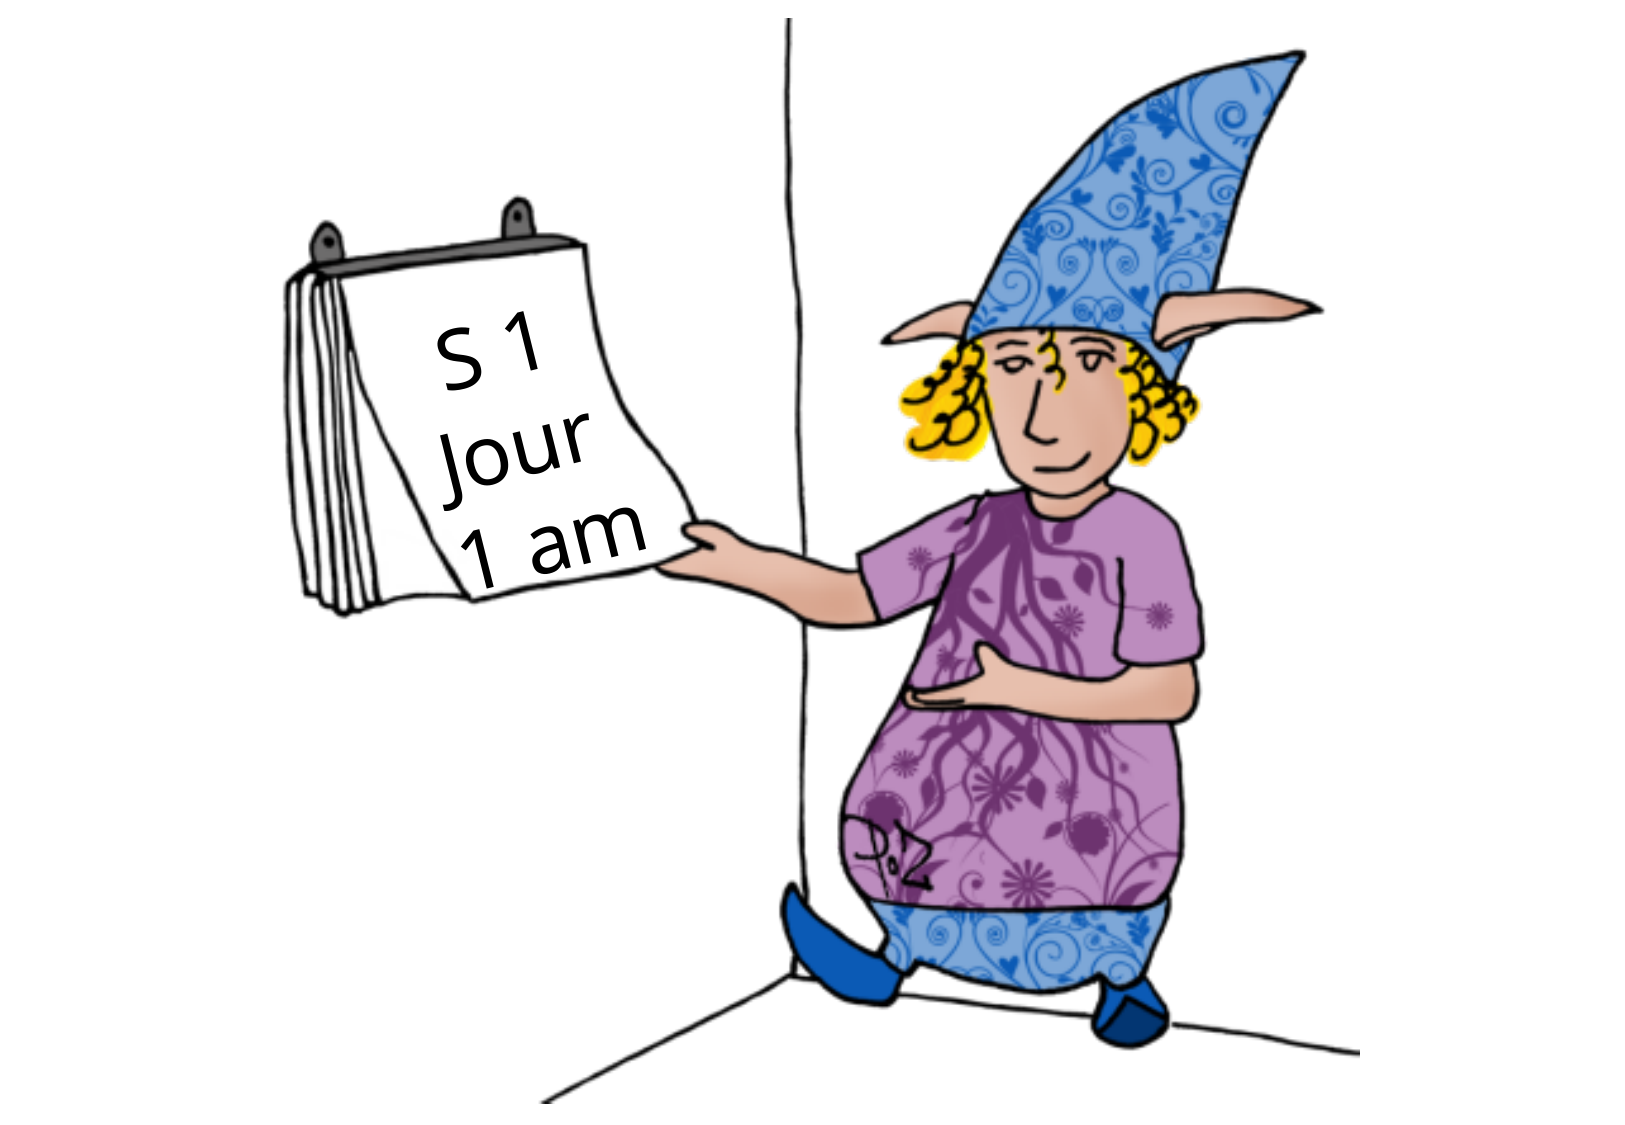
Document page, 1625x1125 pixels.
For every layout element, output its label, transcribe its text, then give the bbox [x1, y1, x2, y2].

picture [264, 18, 1360, 1104]
text_box S 1 Jour 1 am [330, 254, 702, 634]
